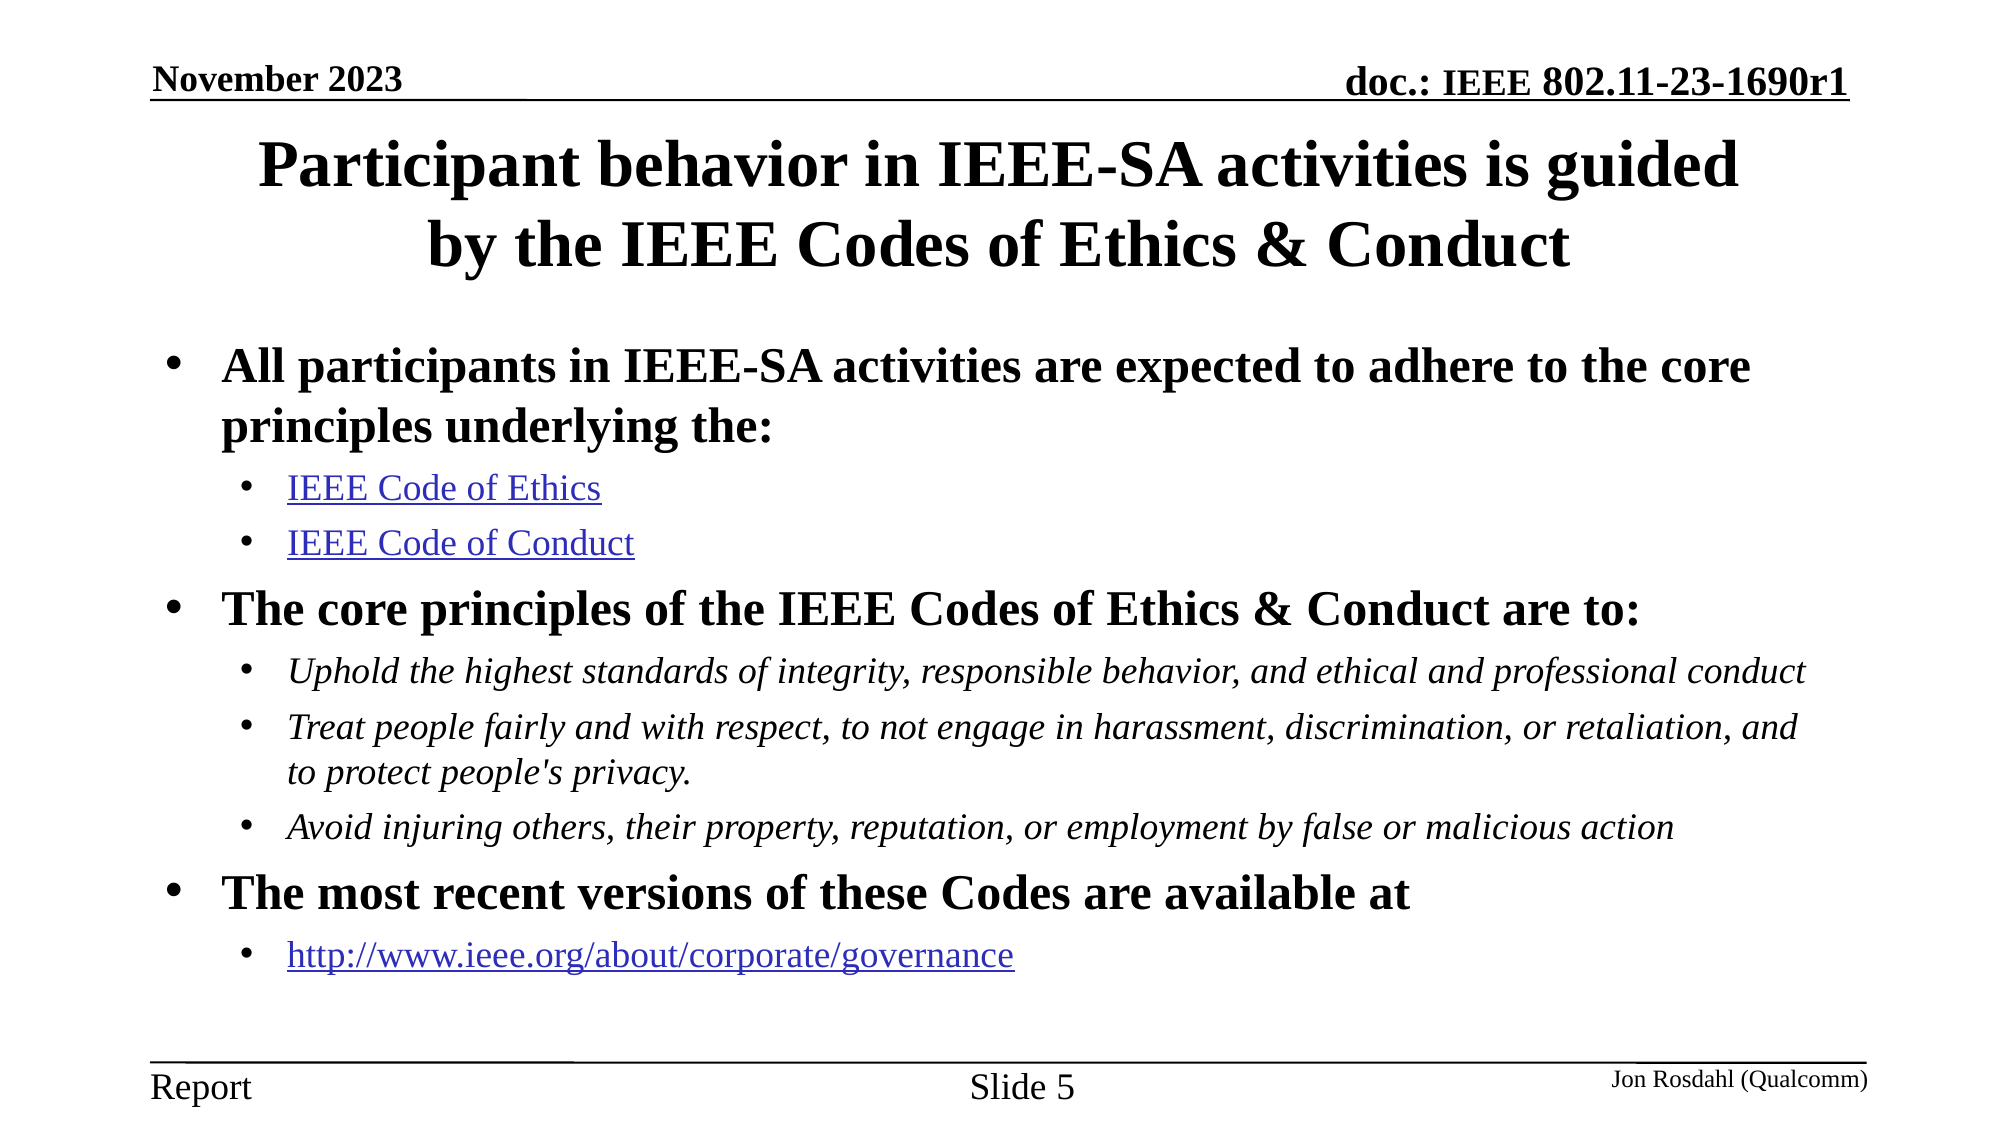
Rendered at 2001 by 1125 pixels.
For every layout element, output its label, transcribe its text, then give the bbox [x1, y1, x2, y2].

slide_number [152, 54, 563, 100]
list All participants in IEEE-SA activities are expected to adhere to the core principles underlying the: IEEE Code of Ethics IEEE Code of Conduct The core principles of the IEEE Codes of Ethics & Conduct are to: Uphold the highest standards of integrity, responsible behavior, and ethical and professional conduct Treat people fairly and with respect, to not engage in harassment, discrimination, or retaliation, and to protect people's privacy. Avoid injuring others, their property, reputation, or employment by false or malicious action The most recent versions of these Codes are available at http://www.ieee.org/about/corporate/governance [149, 324, 1850, 1000]
footer Jon Rosdahl (Qualcomm) [1171, 1061, 1869, 1093]
slide_number Slide 5 [950, 1061, 1095, 1125]
title Participant behavior in IEEE-SA activities is guided by the IEEE Codes of Ethics & Conduct [149, 112, 1850, 288]
